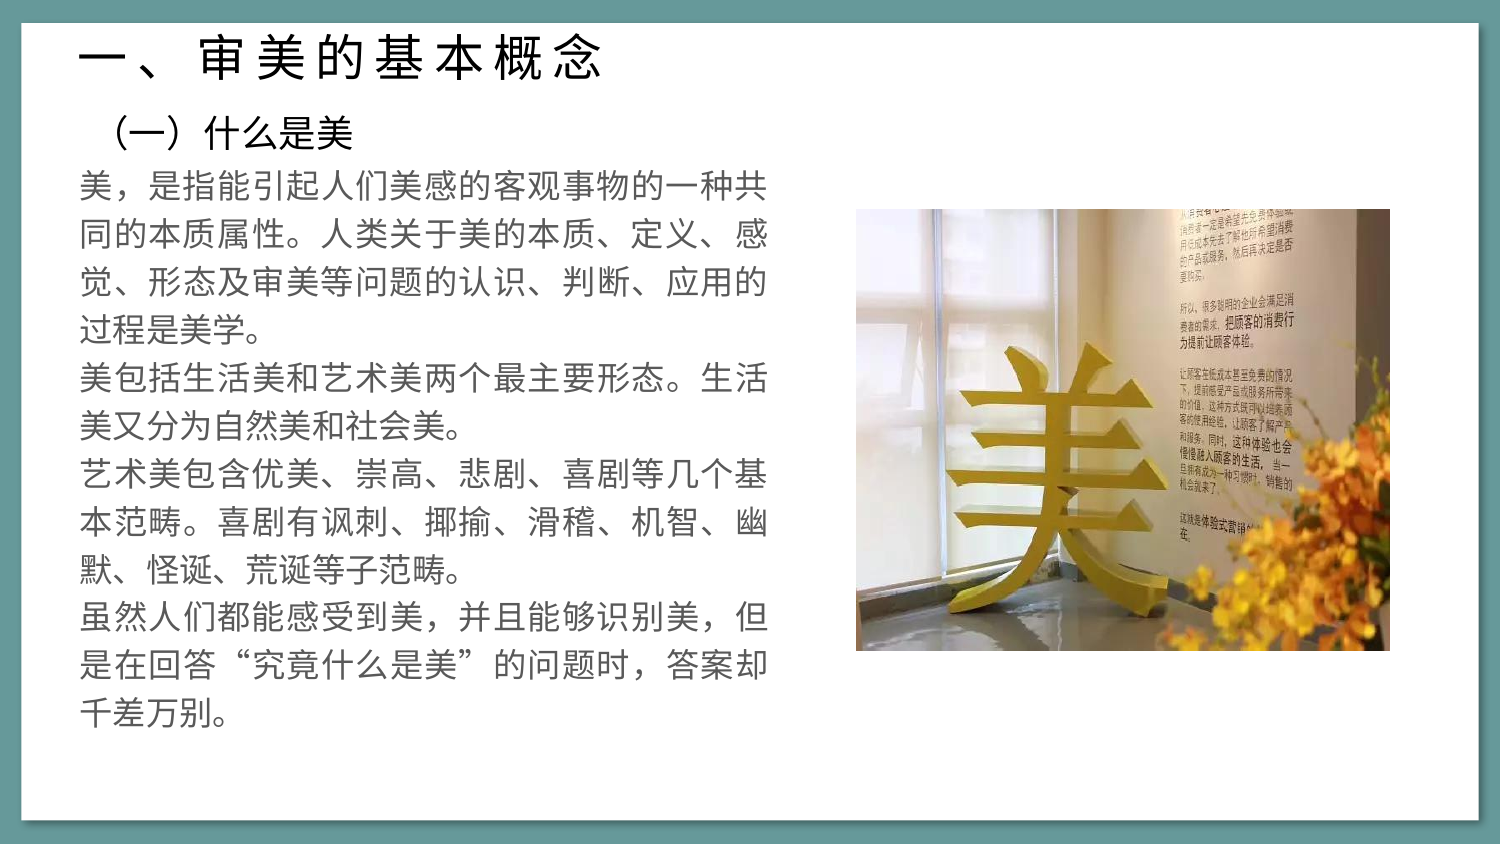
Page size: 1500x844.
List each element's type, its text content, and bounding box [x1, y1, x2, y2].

text_box 一、审美的基本概念 [64, 20, 830, 94]
text_box 美，是指能引起人们美感的客观事物的一种共同的本质属性。人类关于美的本质、定义、感觉、形态及审美等问题的认识、判断、应用的过程是美学。 美包括生活美和艺术美两个最主要形态。生活美又分为自然美和社会美。 艺术美包含优美、崇高、悲剧、喜剧等几个基本范畴。喜剧有讽刺、揶揄、滑稽、机智、幽默、怪诞、荒诞等子范畴。 虽然人们都能感受到美，并且能够识别美，但是在回答“究竟什么是美”的问题时，答案却千差万别。 [64, 150, 783, 740]
text_box （一）什么是美 [76, 102, 369, 163]
picture [855, 209, 1390, 651]
